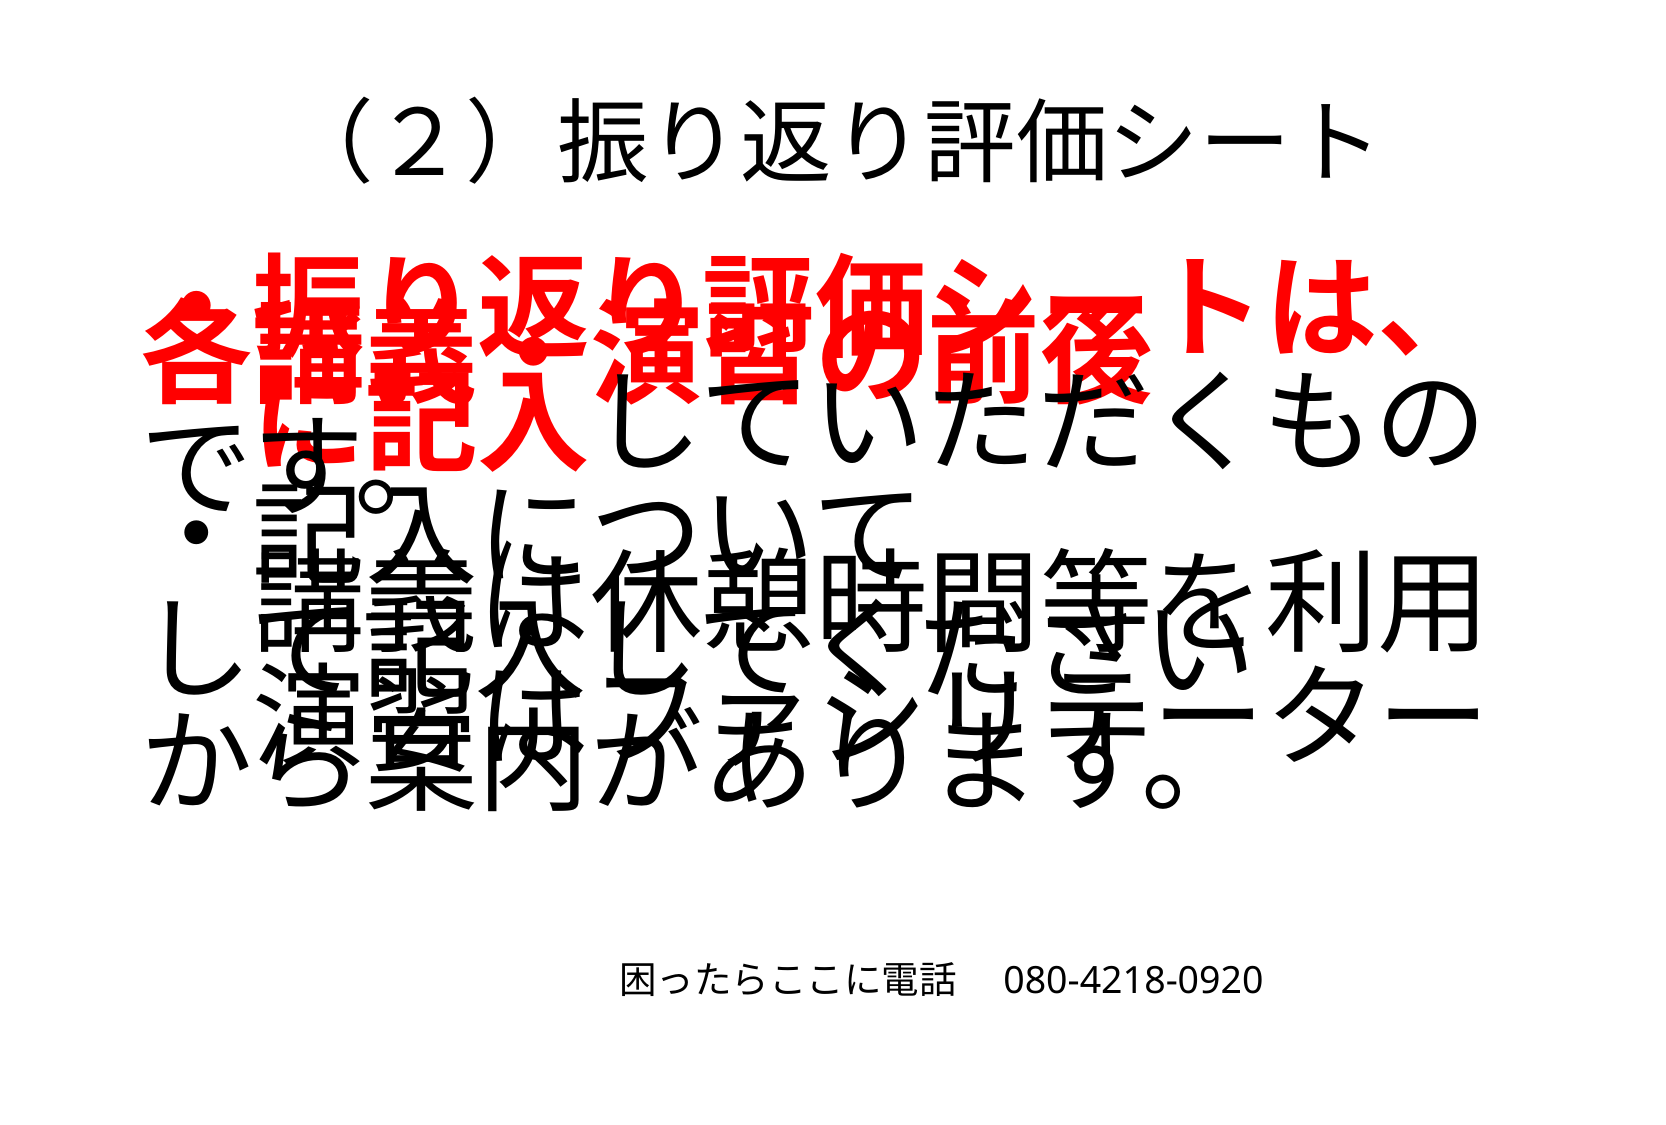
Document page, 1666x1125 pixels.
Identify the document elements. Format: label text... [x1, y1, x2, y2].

footer 困ったらここに電話 080-4218-0920 [584, 947, 1299, 1026]
list ・振り返り評価シートは、各講義・演習の前後 に記入していただくものです。 ・記入について 講義は休憩時間等を利用して記入してください 演習はファシリテーターから案内があります。 [125, 317, 1552, 940]
title （２）振り返り評価シート [83, 44, 1583, 233]
